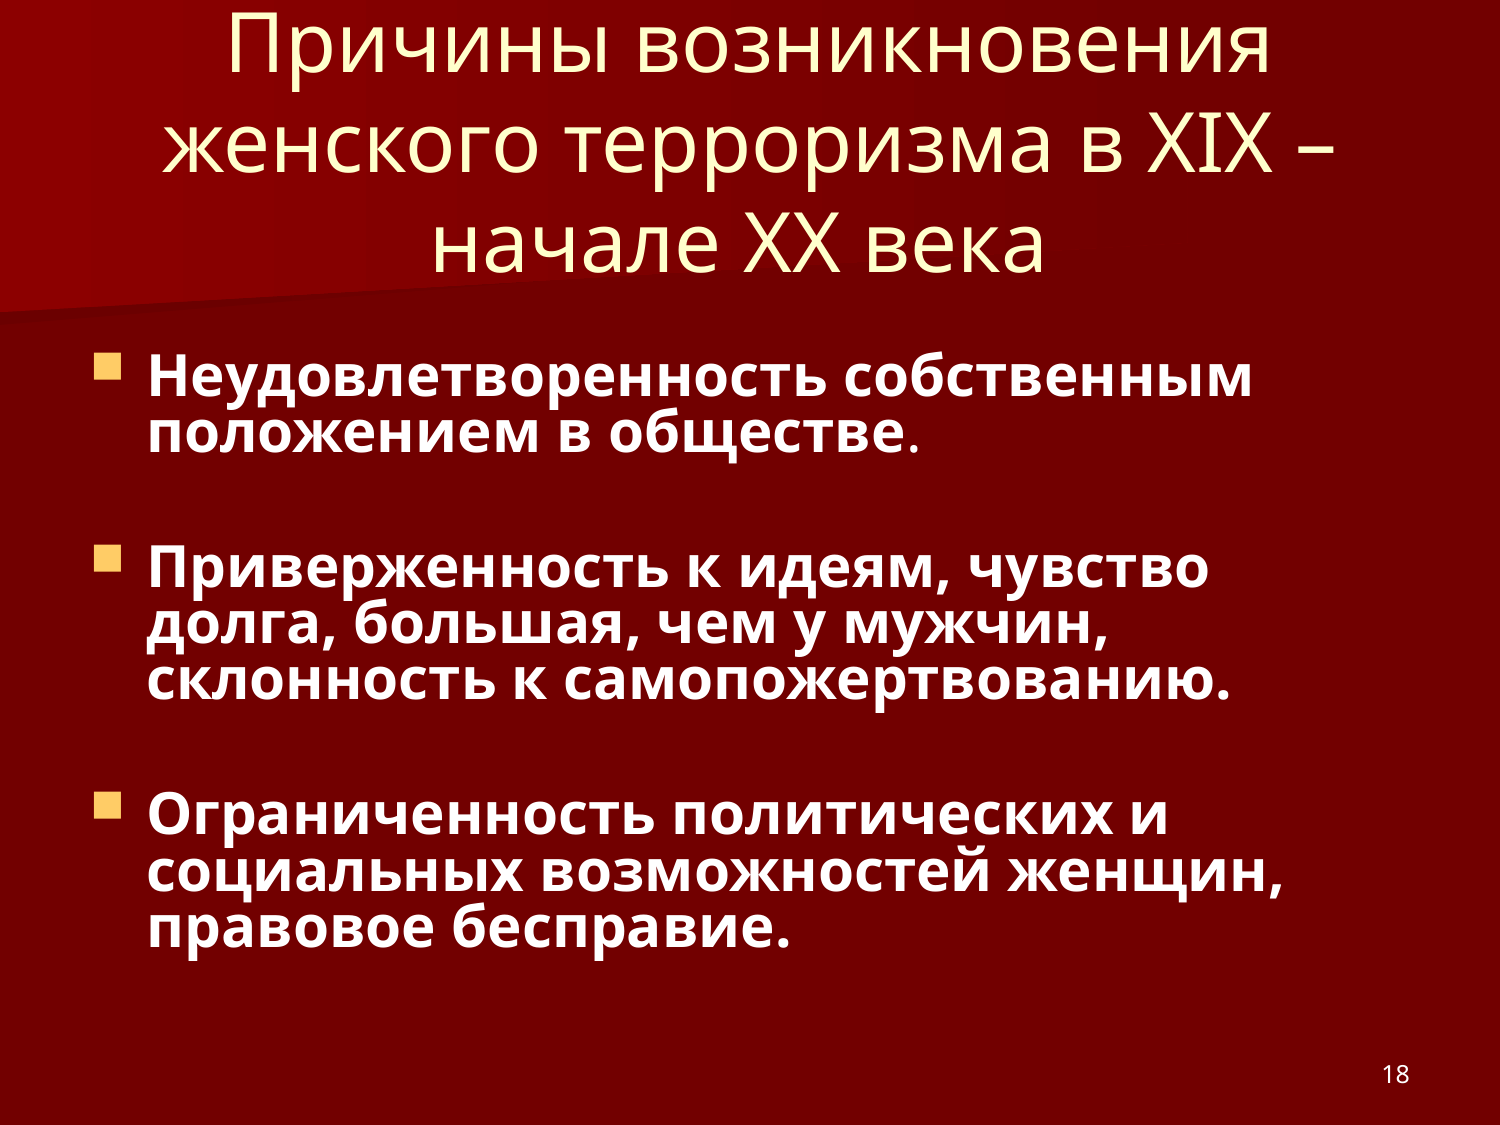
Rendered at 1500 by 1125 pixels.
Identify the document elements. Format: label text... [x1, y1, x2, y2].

list Неудовлетворенность собственным положением в обществе. Приверженность к идеям, чувство долга, большая, чем у мужчин, склонность к самопожертвованию. Ограниченность политических и социальных возможностей женщин, правовое бесправие. [74, 262, 1426, 1001]
title Причины возникновения женского терроризма в ХІХ – начале ХХ века [74, 44, 1426, 233]
slide_number 18 [1074, 1024, 1426, 1101]
